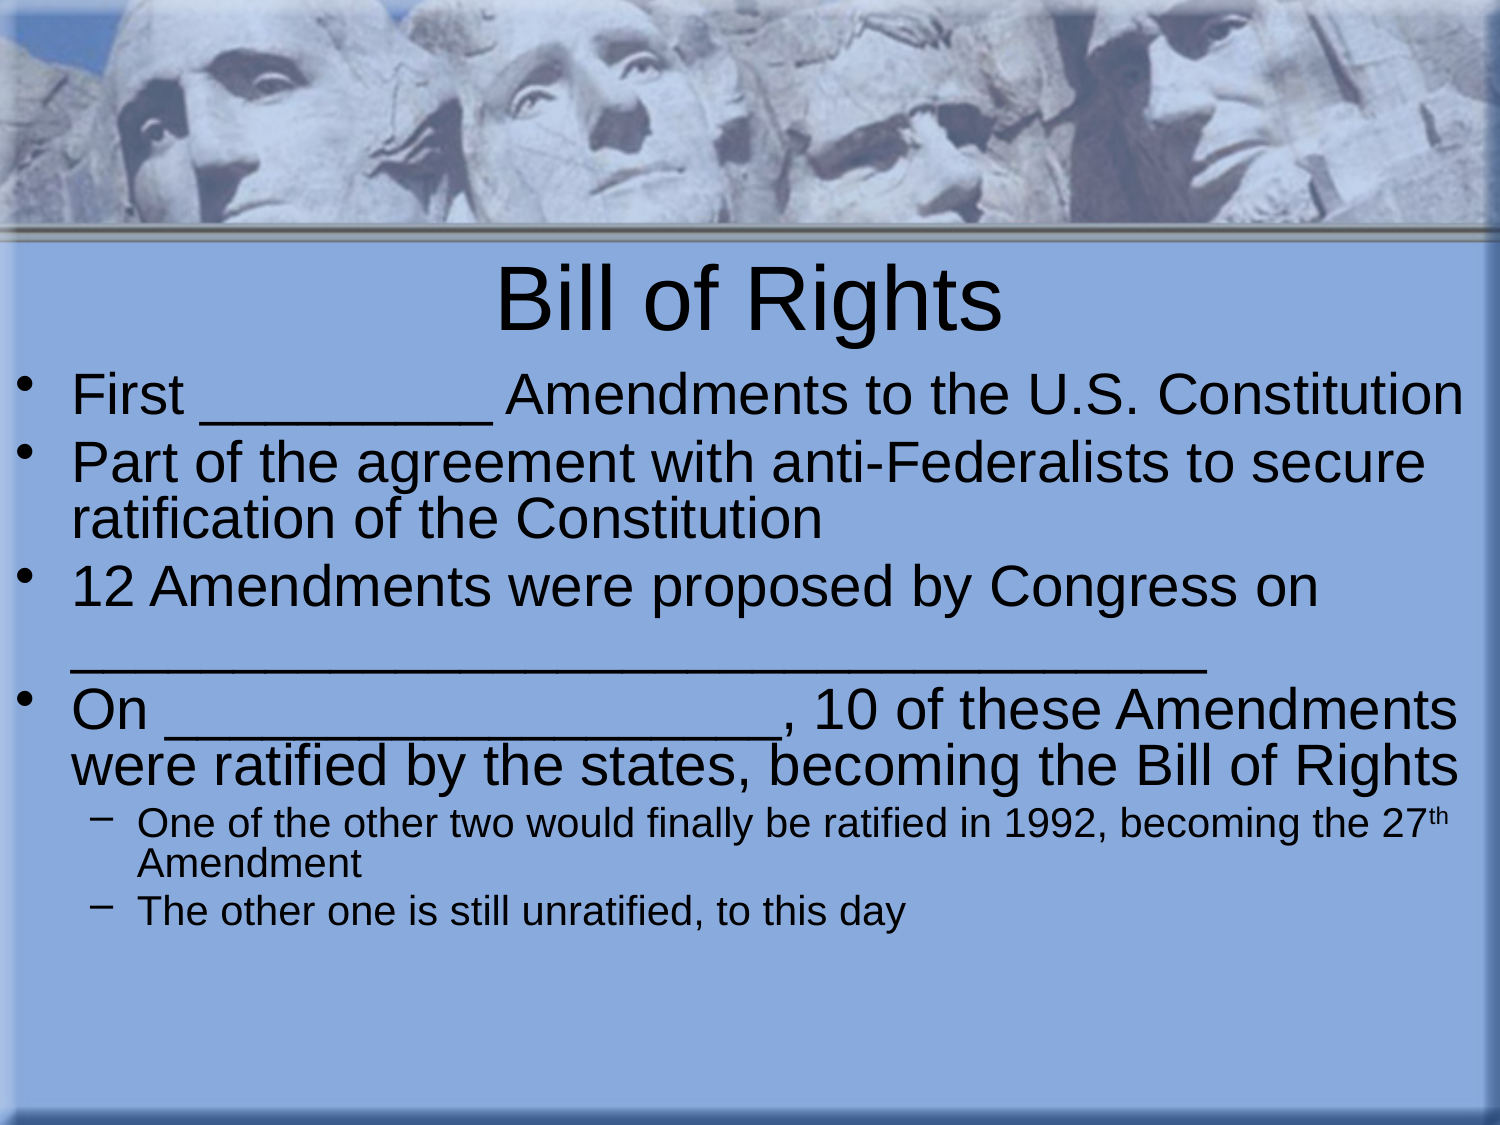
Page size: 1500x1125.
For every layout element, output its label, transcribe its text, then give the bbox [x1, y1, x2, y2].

title Bill of Rights [112, 212, 1388, 362]
picture [0, 0, 1500, 362]
picture [0, 1001, 1500, 1125]
list First _________ Amendments to the U.S. Constitution Part of the agreement with anti-Federalists to secure ratification of the Constitution 12 Amendments were proposed by Congress on ___________________________________ On ___________________, 10 of these Amendments were ratified by the states, becoming the Bill of Rights One of the other two would finally be ratified in 1992, becoming the 27th Amendment The other one is still unratified, to this day [0, 362, 1500, 1001]
